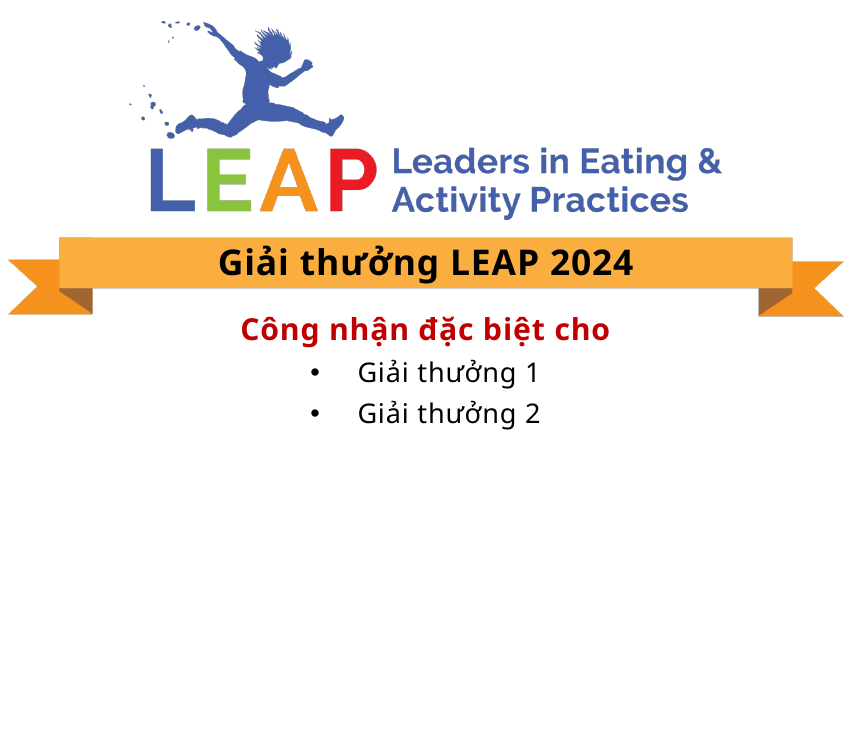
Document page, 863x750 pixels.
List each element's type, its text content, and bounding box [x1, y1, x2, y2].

picture [1, 0, 863, 338]
list Công nhận đặc biệt cho Giải thưởng 1 Giải thưởng 2 [91, 307, 760, 603]
title Giải thưởng LEAP 2024 [60, 240, 792, 287]
